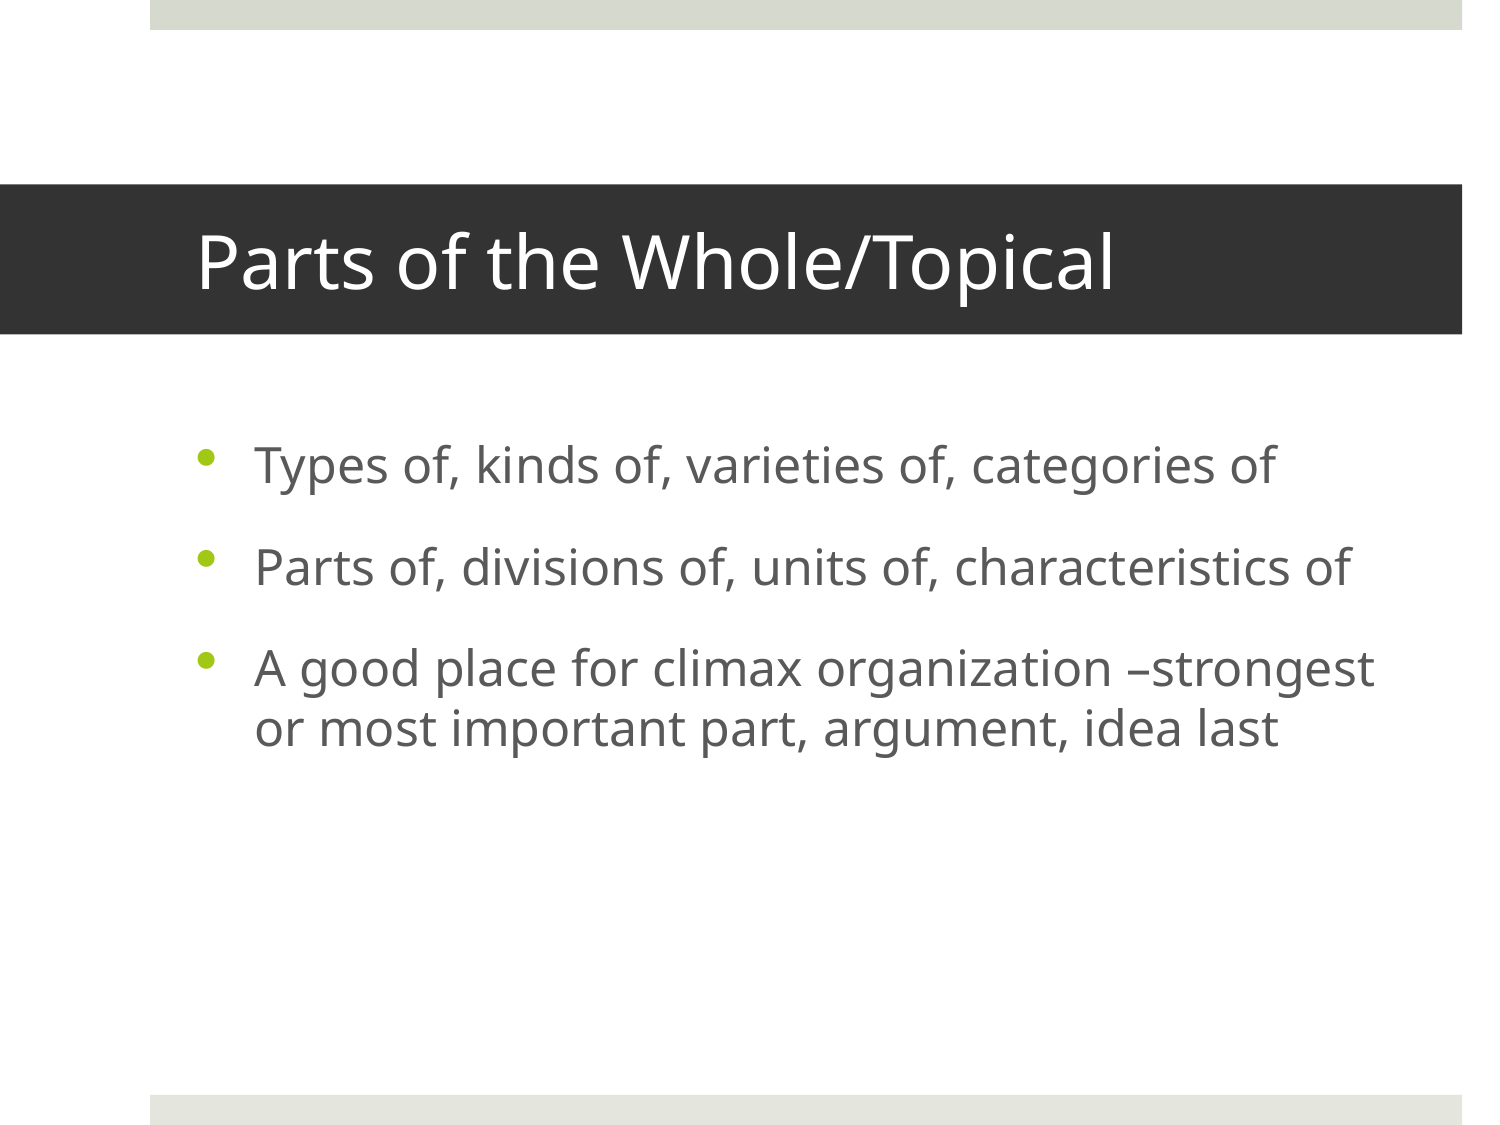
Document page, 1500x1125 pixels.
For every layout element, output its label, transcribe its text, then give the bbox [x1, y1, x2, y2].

list Types of, kinds of, varieties of, categories of Parts of, divisions of, units of, characteristics of A good place for climax organization –strongest or most important part, argument, idea last [182, 425, 1432, 1028]
title Parts of the Whole/Topical [0, 184, 1463, 335]
